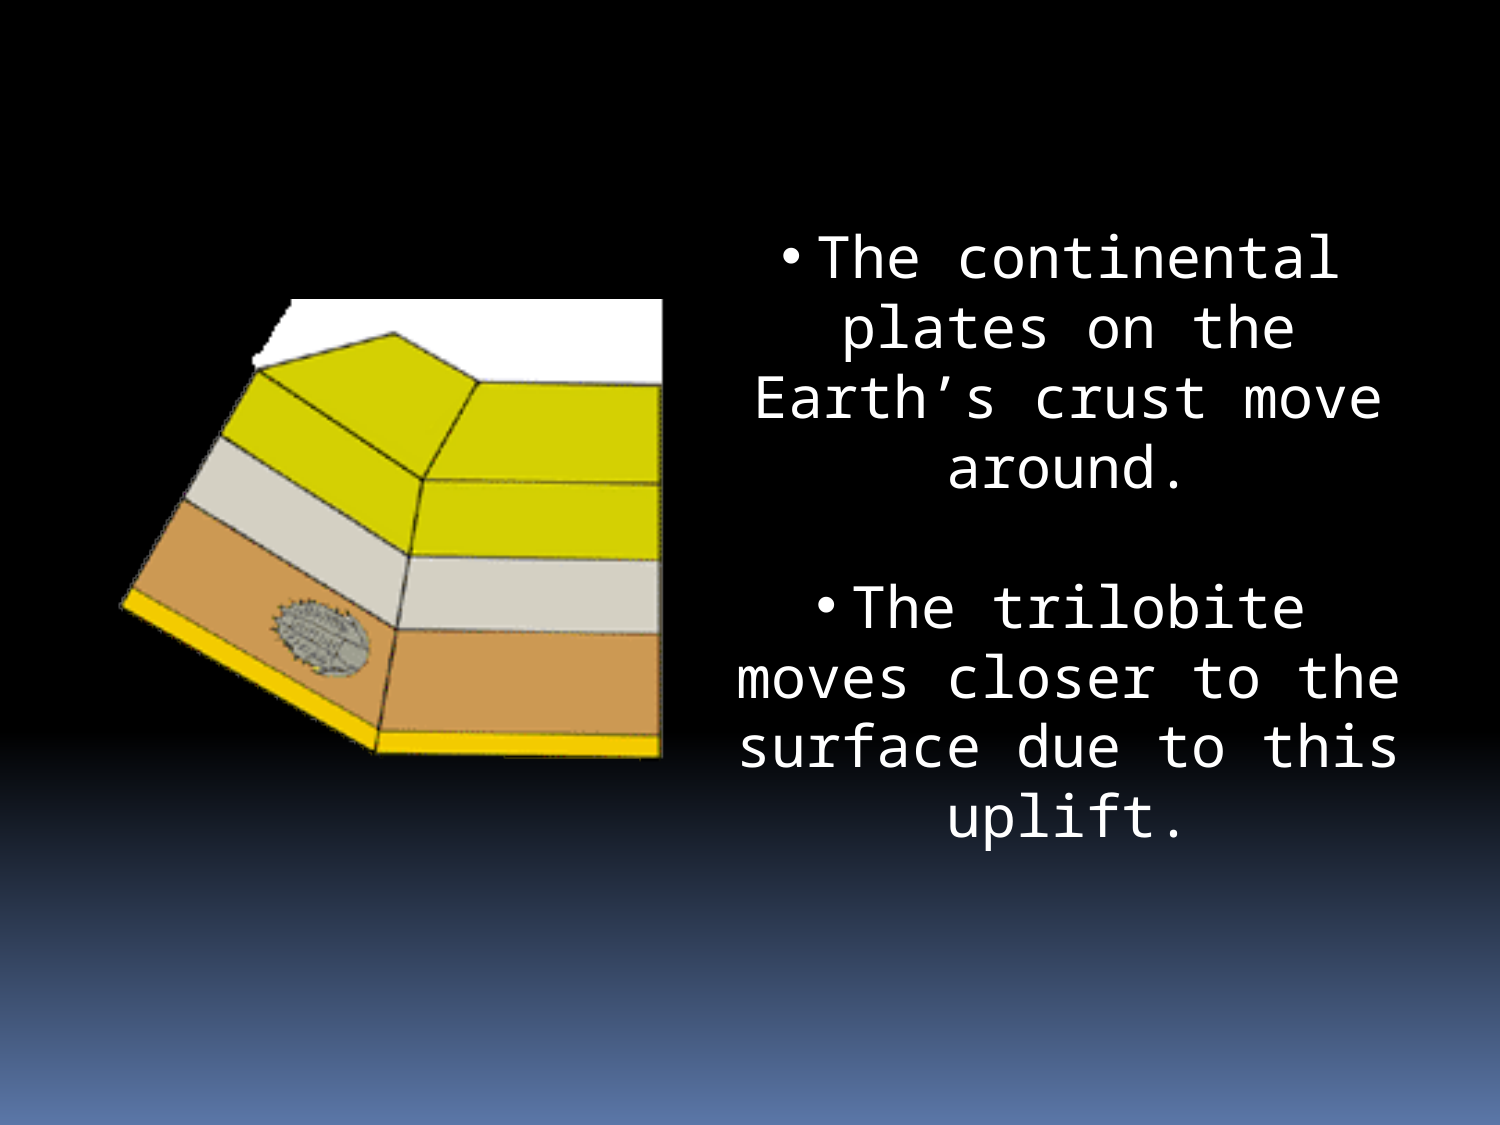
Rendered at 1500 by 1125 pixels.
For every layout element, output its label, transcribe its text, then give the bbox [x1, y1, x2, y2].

picture [86, 299, 702, 796]
text_box The continental plates on the Earth’s crust move around. The trilobite moves closer to the surface due to this uplift. [712, 212, 1425, 927]
